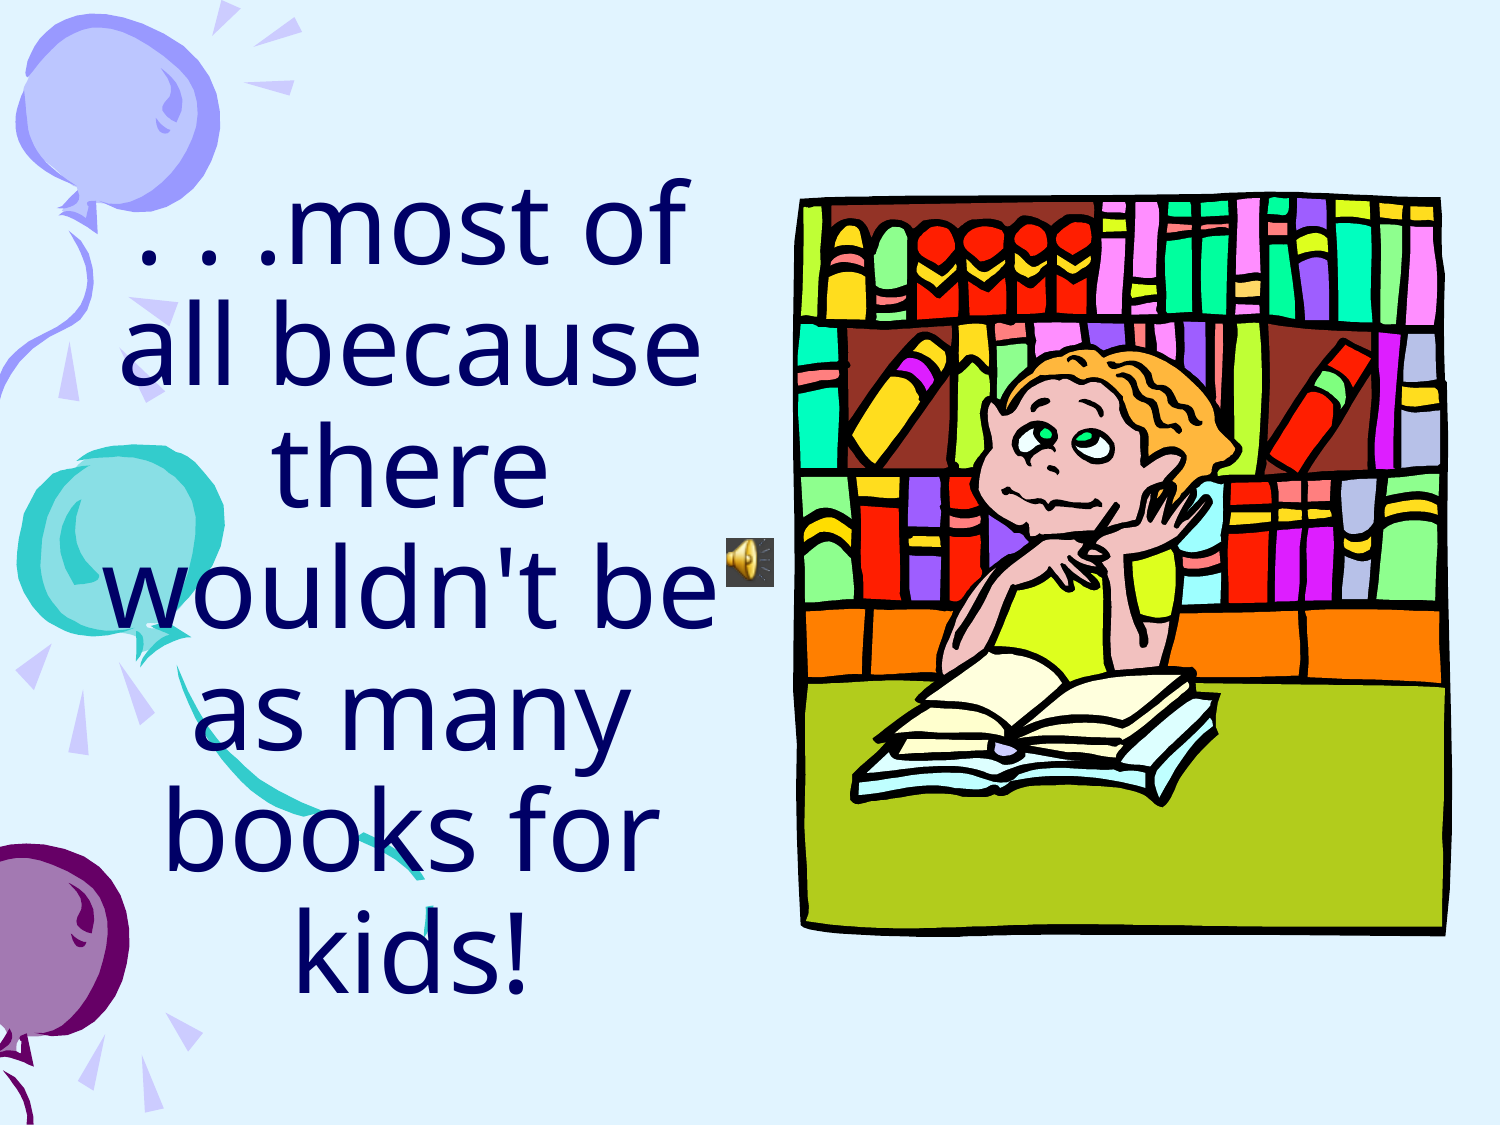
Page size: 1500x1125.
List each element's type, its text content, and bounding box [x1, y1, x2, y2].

title . . .most of all because there wouldn't be as many books for kids! [72, 124, 751, 1026]
picture [724, 537, 776, 588]
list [787, 187, 1461, 938]
